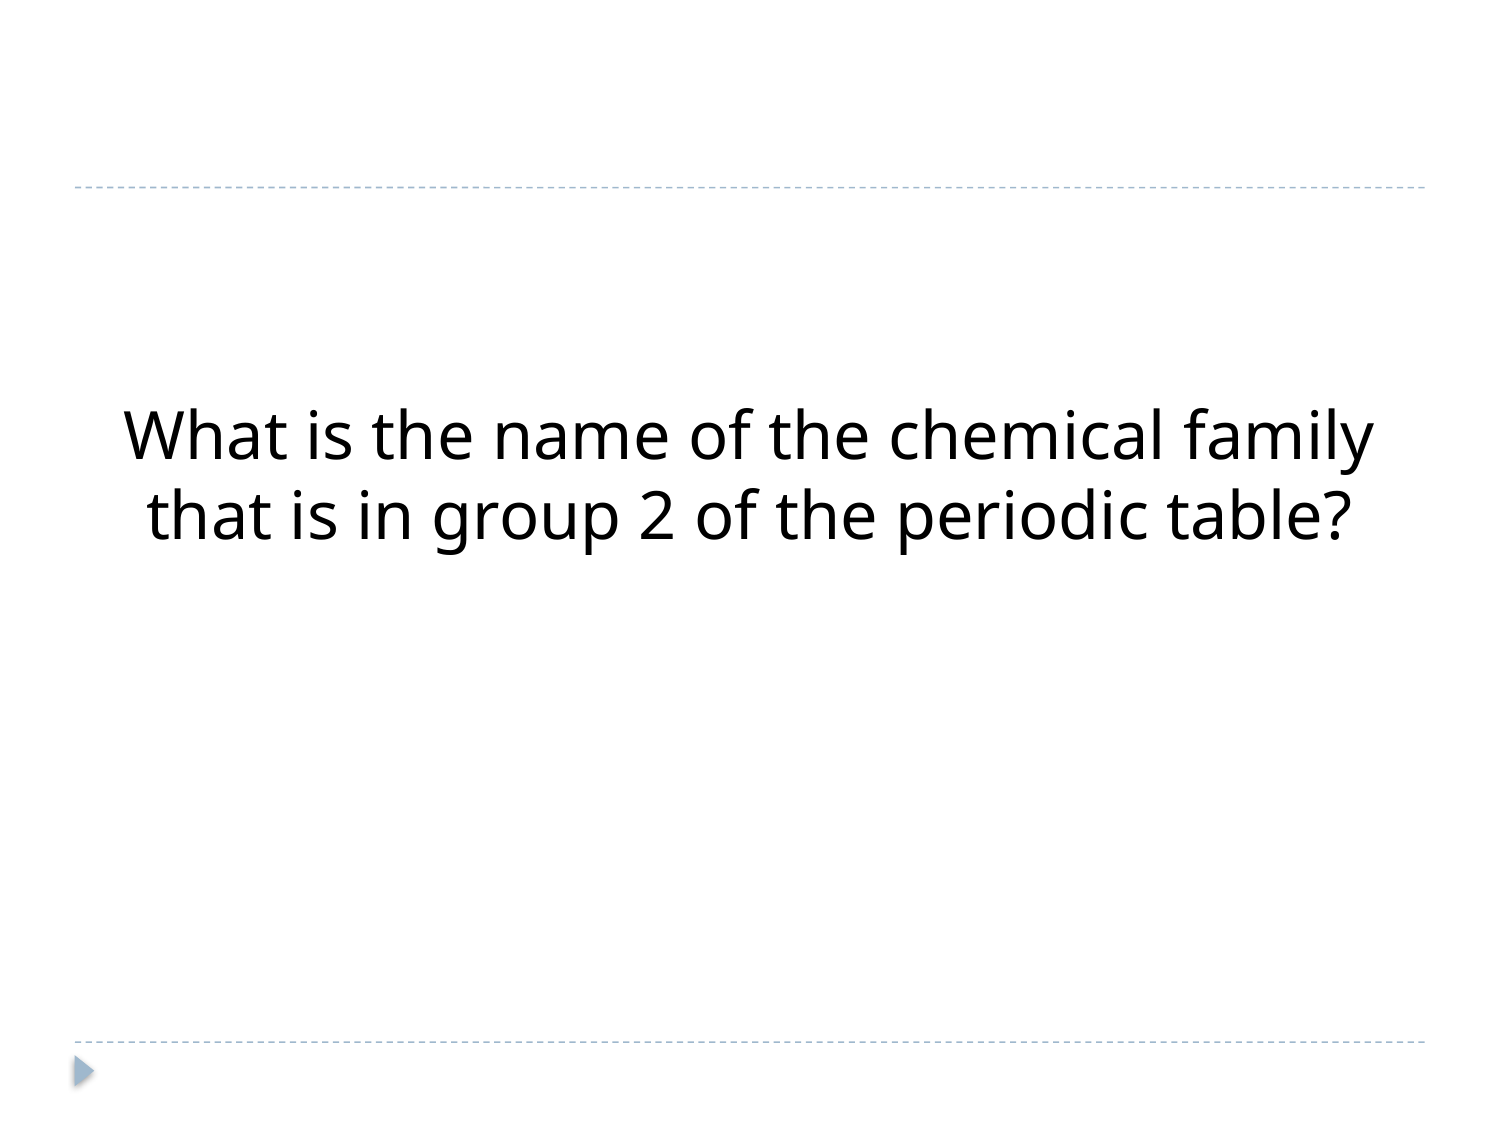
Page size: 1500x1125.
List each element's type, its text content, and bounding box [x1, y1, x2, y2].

list What is the name of the chemical family that is in group 2 of the periodic table? [75, 200, 1425, 1010]
